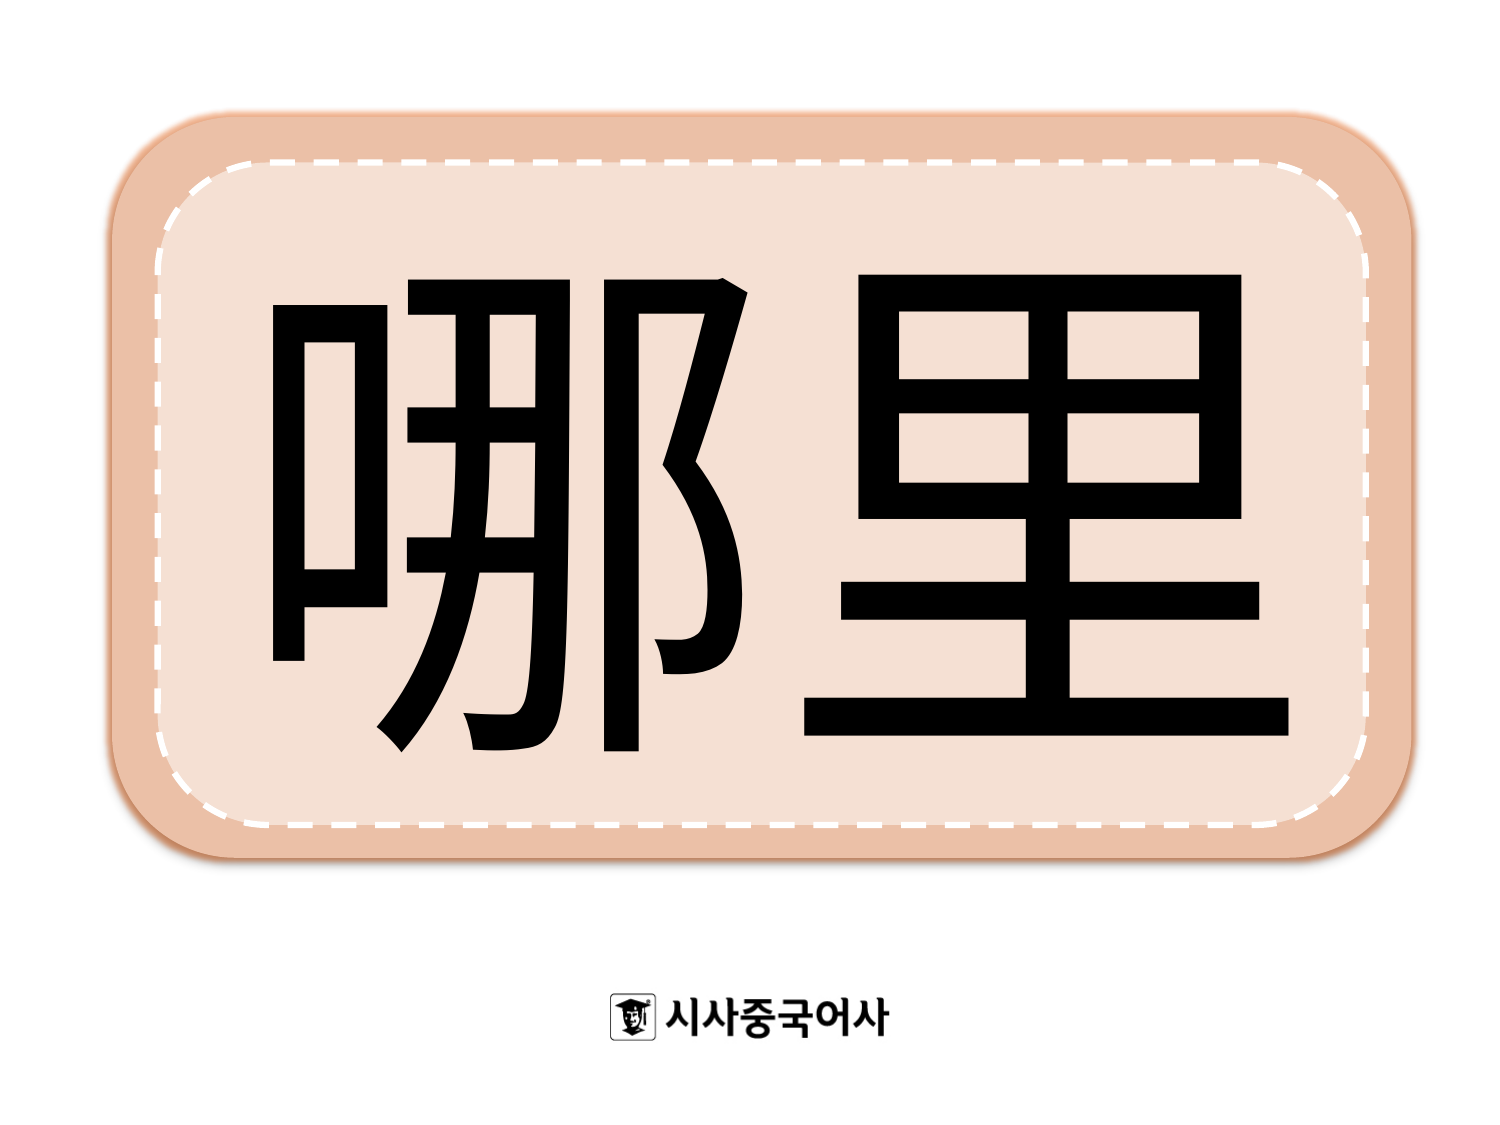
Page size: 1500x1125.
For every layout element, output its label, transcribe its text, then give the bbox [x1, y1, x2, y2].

text_box 哪里 [171, 160, 1380, 824]
picture [602, 987, 898, 1047]
